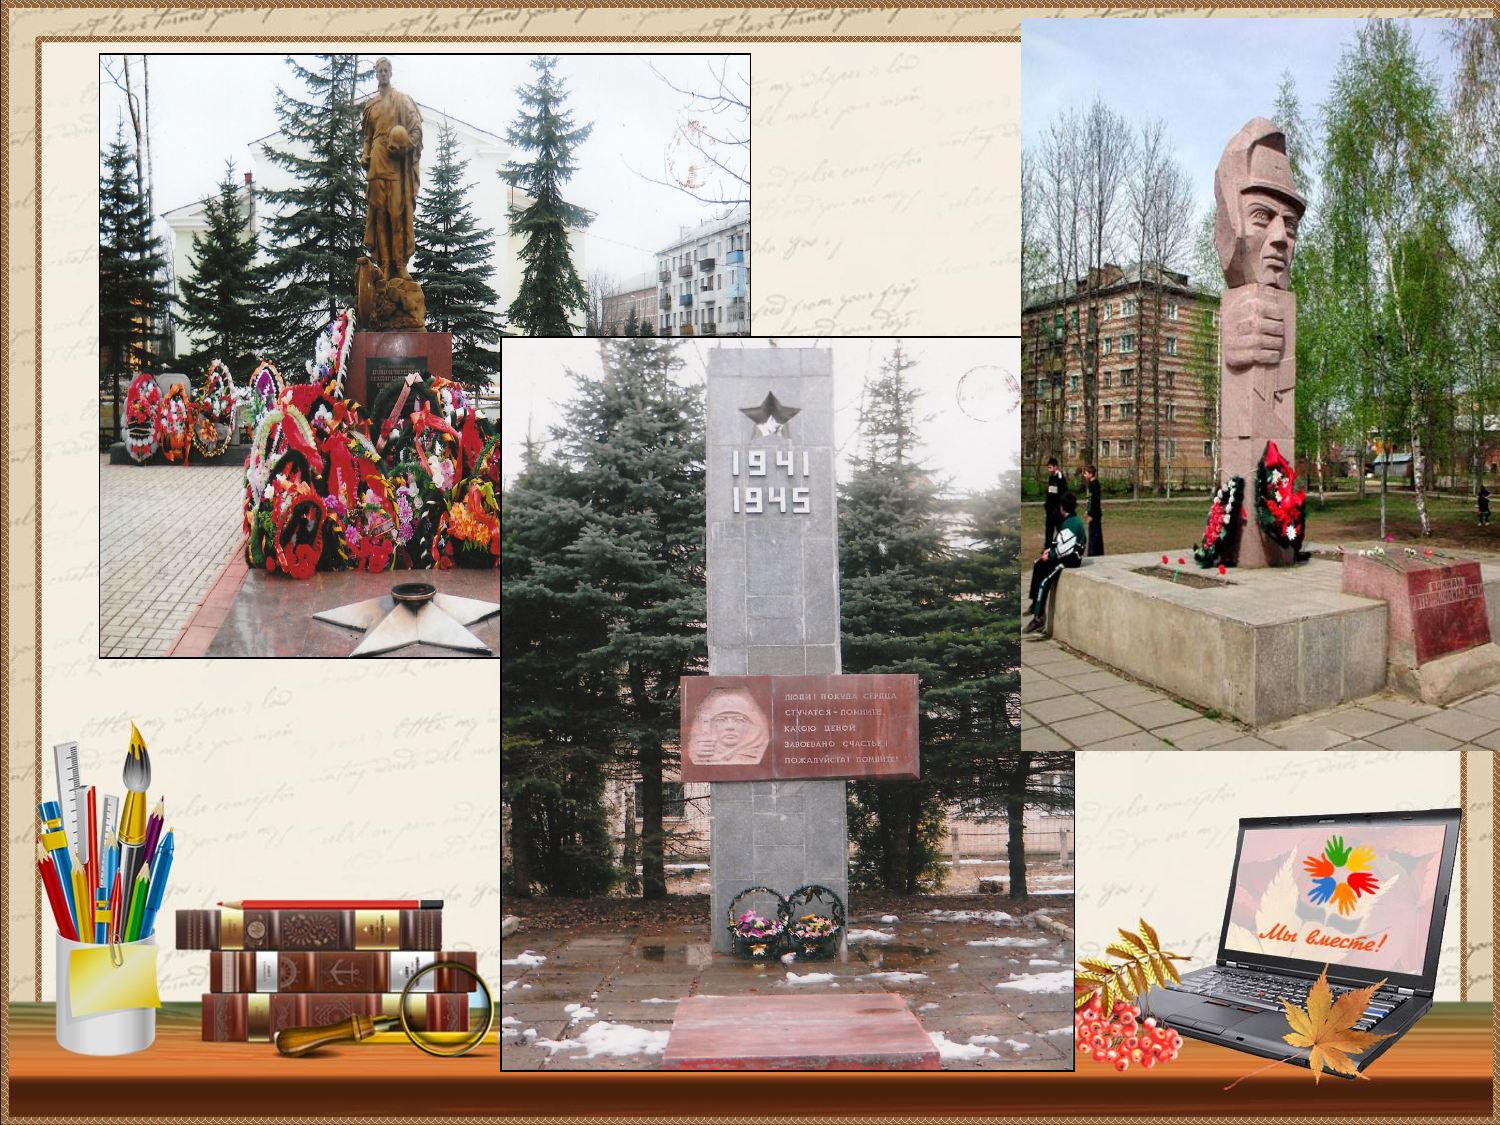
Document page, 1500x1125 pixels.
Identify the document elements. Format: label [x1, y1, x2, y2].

picture [0, 0, 1500, 1125]
list [99, 54, 751, 658]
